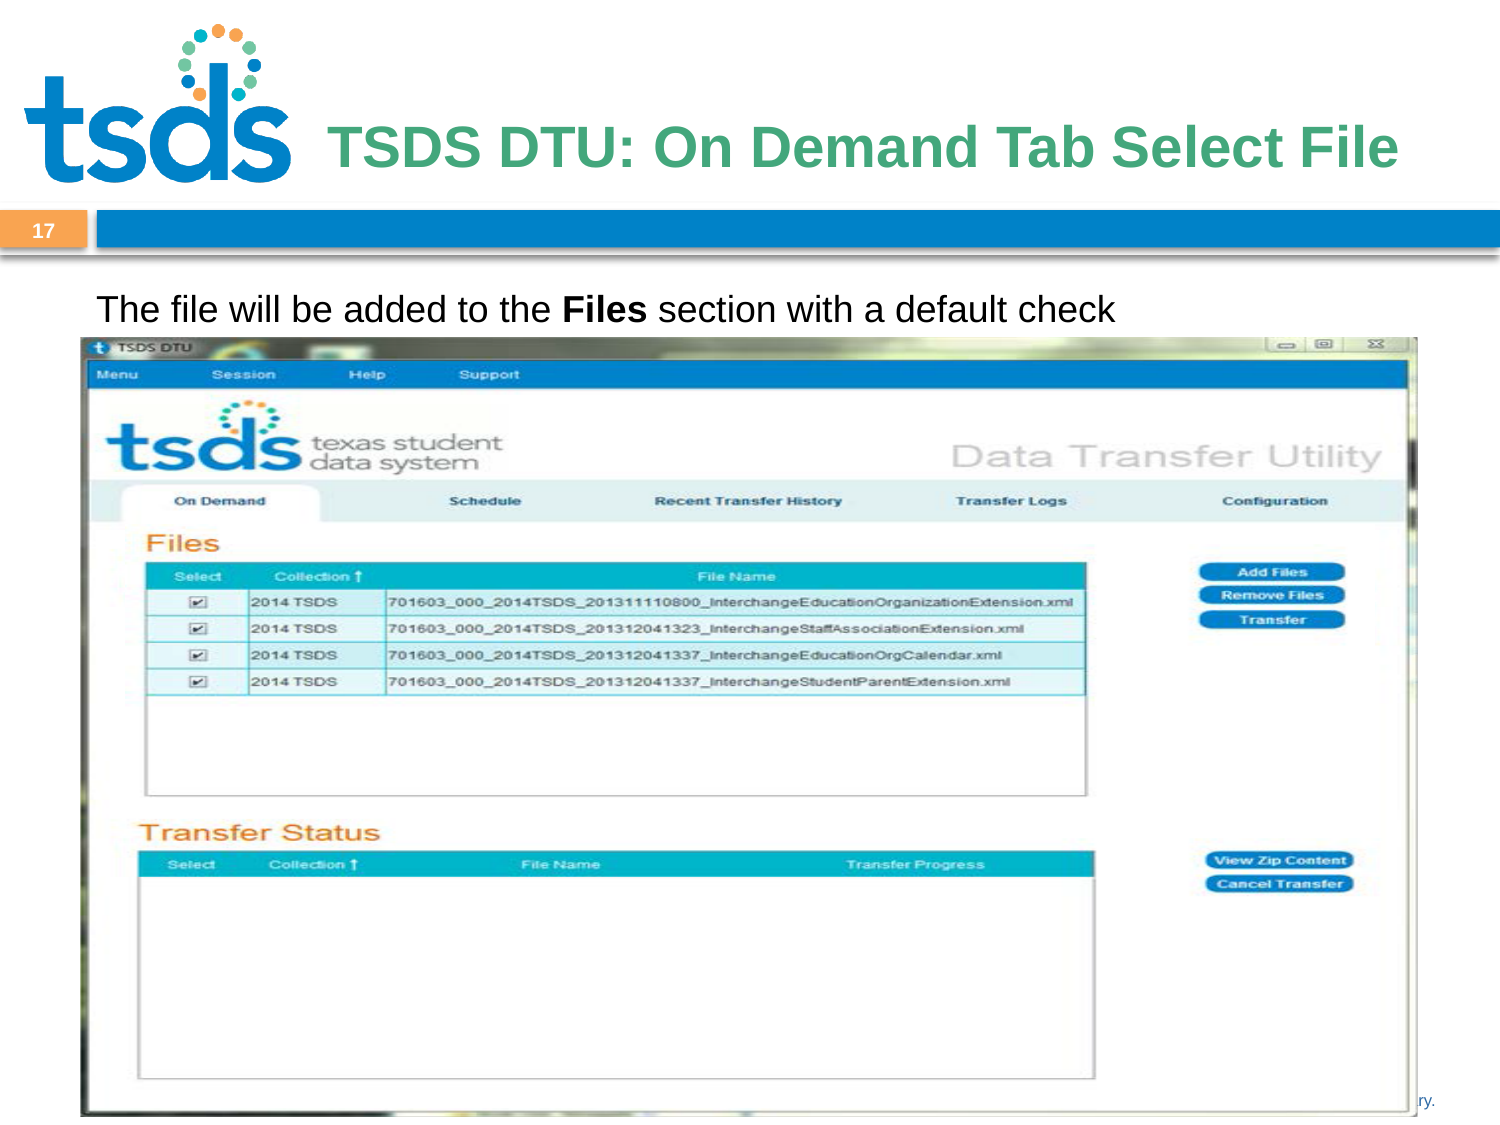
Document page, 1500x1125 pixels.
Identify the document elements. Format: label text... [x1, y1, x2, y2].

title TSDS DTU: On Demand Tab Select File [312, 75, 1438, 213]
picture [79, 337, 1419, 1117]
slide_number 17 [0, 210, 88, 251]
list The file will be added to the Files section with a default check [81, 275, 1419, 337]
picture [24, 24, 291, 191]
